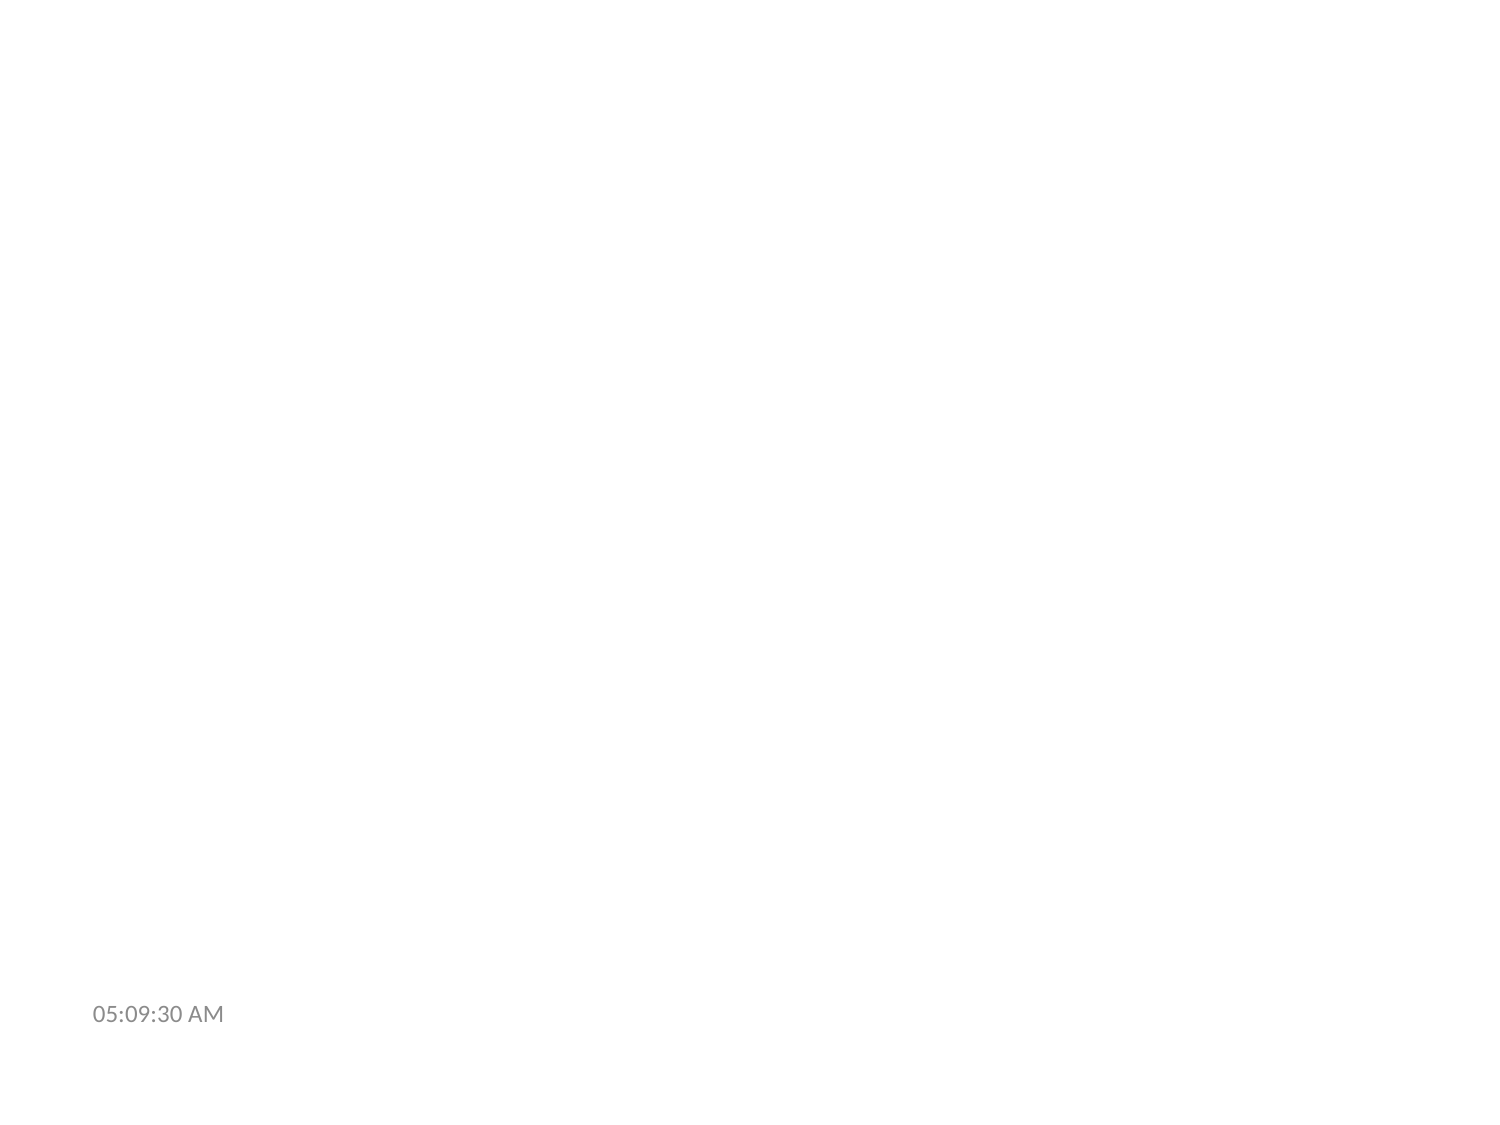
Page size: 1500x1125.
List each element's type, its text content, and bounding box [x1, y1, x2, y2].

text_box 3:35:09 PM [77, 982, 428, 1043]
